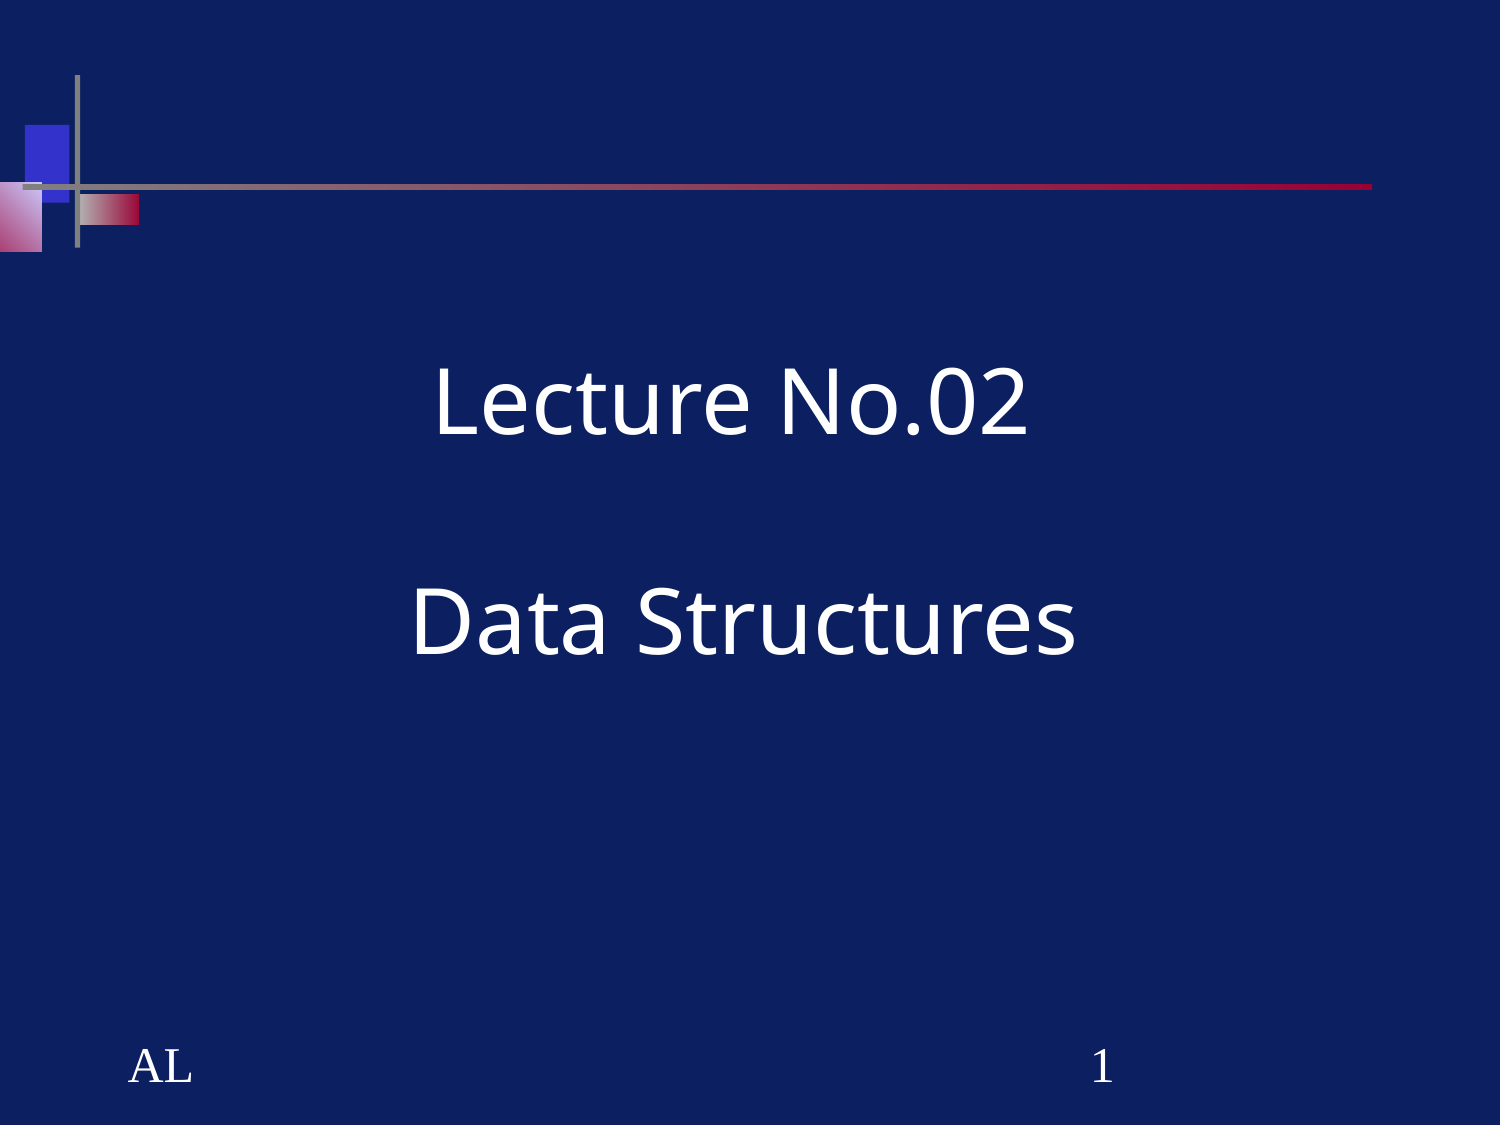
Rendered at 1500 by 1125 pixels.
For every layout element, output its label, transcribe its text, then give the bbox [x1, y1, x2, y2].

slide_number AL [112, 1025, 425, 1100]
slide_number ‹#› [1074, 1025, 1388, 1100]
text_box Lecture No.02 Data Structures [99, 249, 1388, 875]
